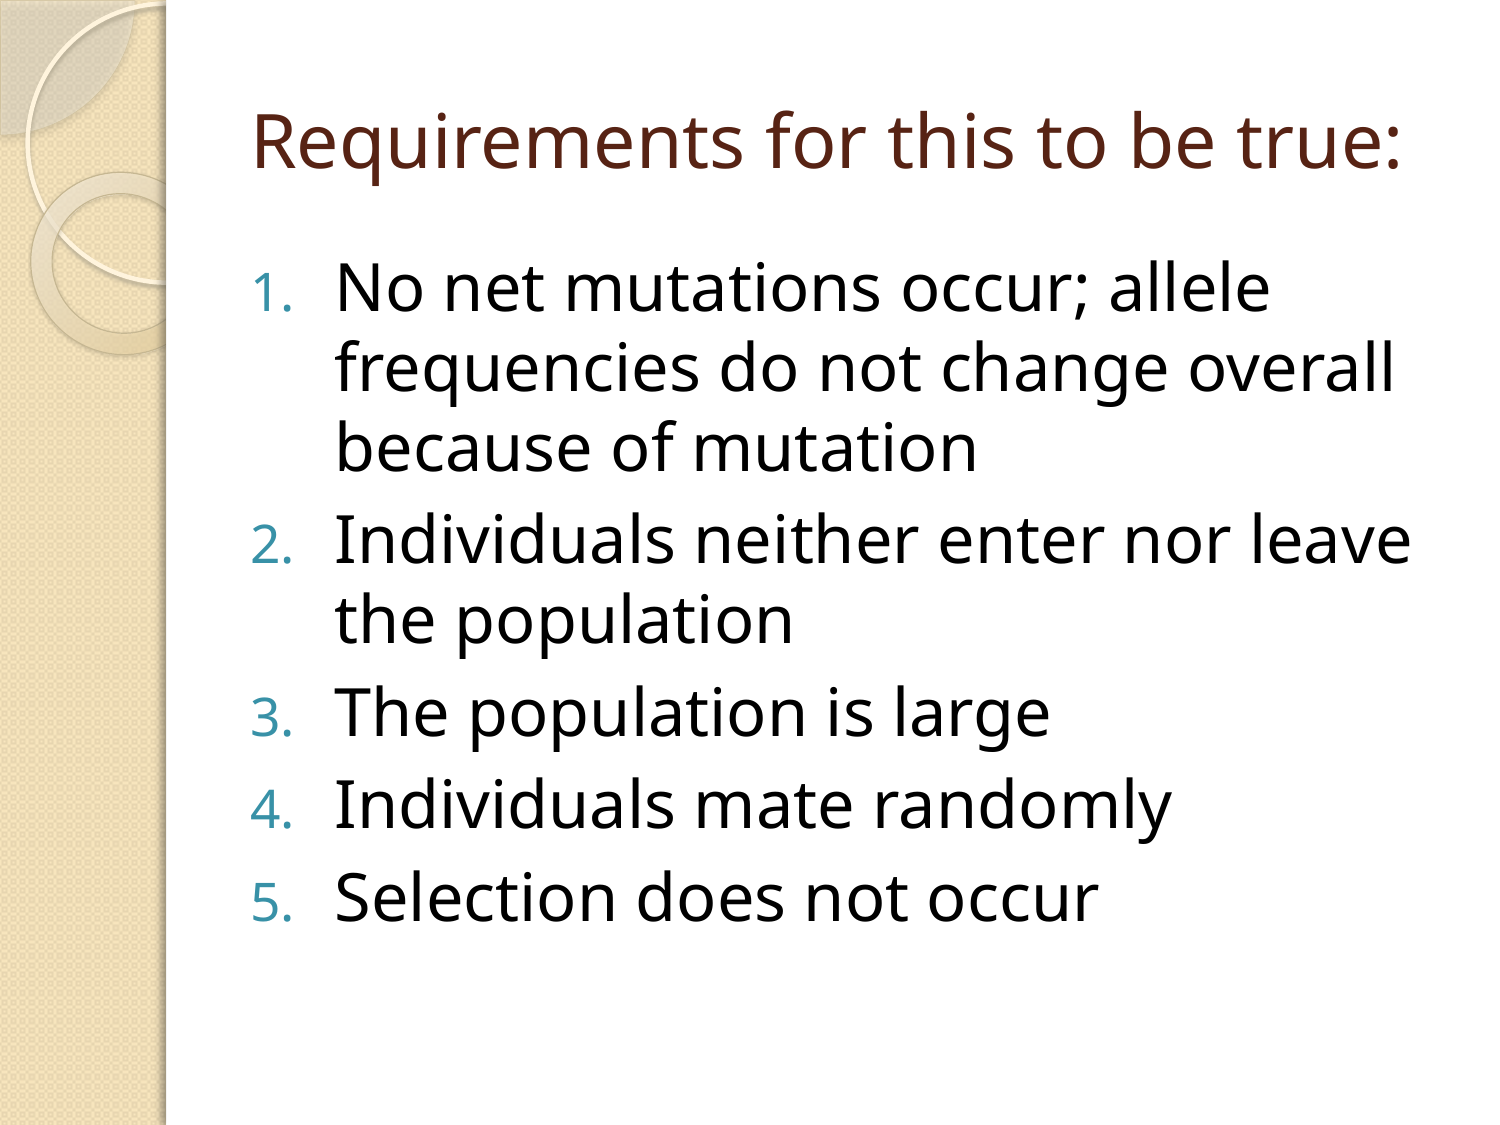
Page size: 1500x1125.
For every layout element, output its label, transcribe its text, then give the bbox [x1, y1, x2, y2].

title Requirements for this to be true: [235, 45, 1466, 233]
list No net mutations occur; allele frequencies do not change overall because of mutation Individuals neither enter nor leave the population The population is large Individuals mate randomly Selection does not occur [235, 237, 1466, 1025]
